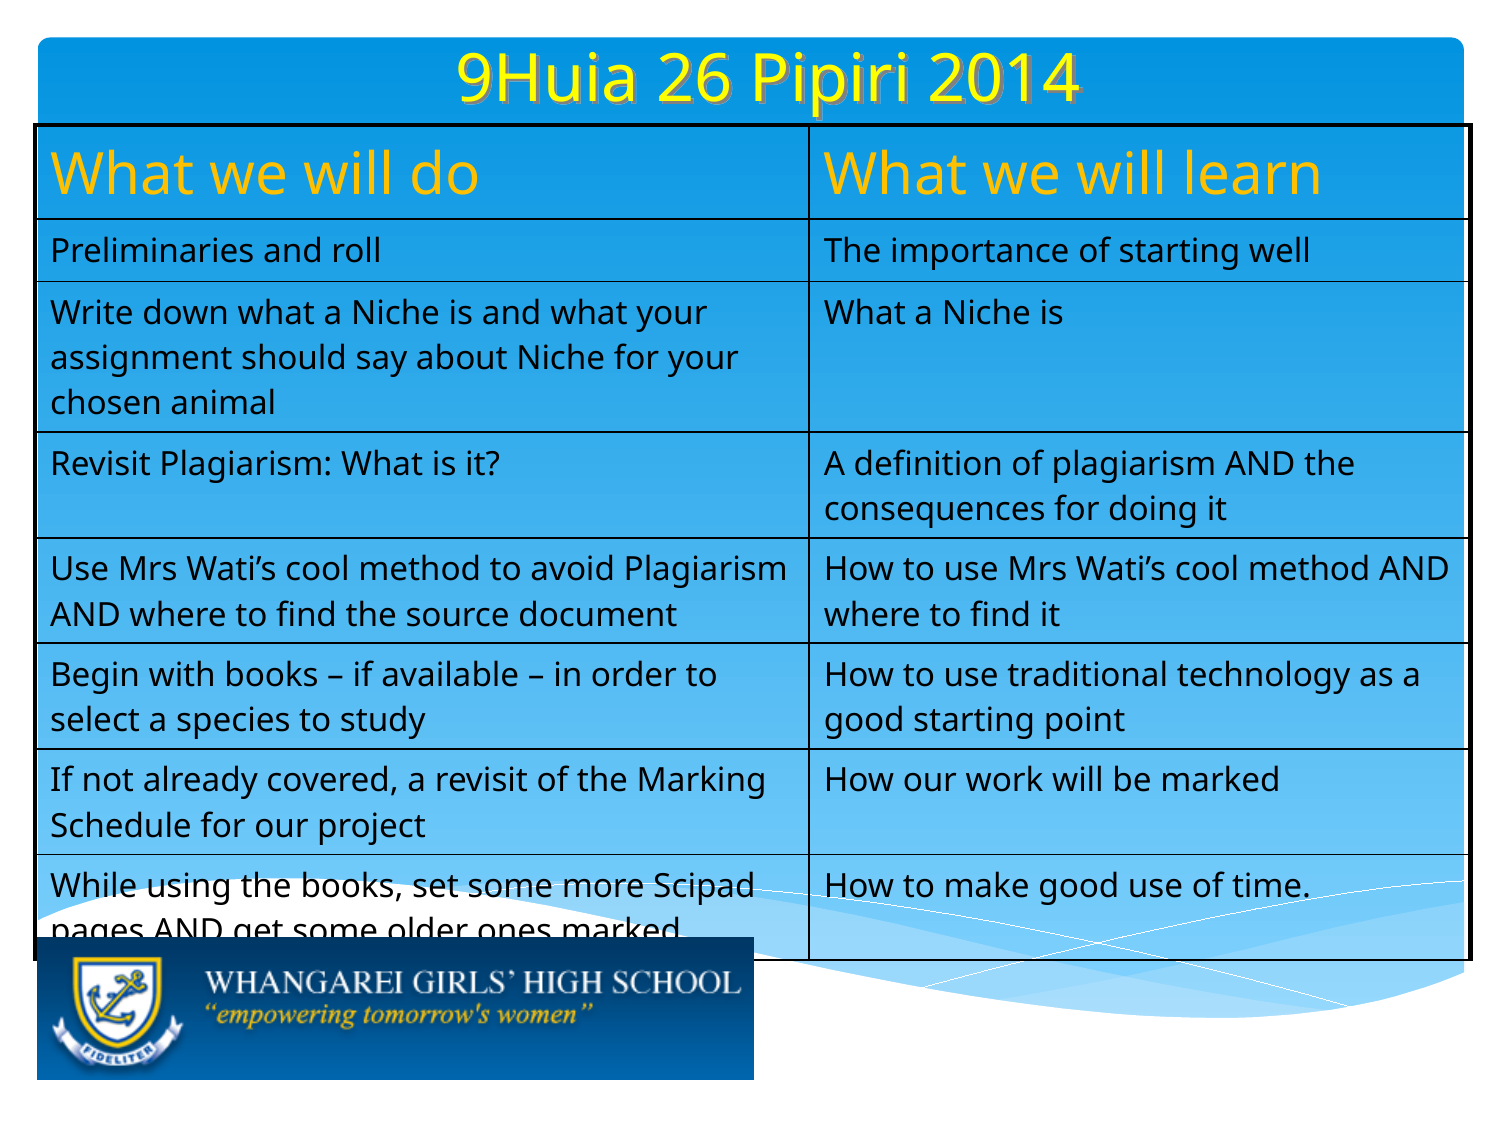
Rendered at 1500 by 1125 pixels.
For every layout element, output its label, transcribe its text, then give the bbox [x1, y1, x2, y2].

text_box 9Huia 26 Pipiri 2014 [162, 24, 1375, 123]
table_cell What a Niche is [810, 282, 1468, 431]
table_cell How to use traditional technology as a good starting point [810, 644, 1468, 748]
table_cell Use Mrs Wati’s cool method to avoid Plagiarism AND where to find the source document [37, 539, 808, 642]
table_header What we will learn [810, 127, 1468, 218]
table_cell The importance of starting well [810, 220, 1468, 281]
table_header What we will do [37, 127, 808, 218]
table_cell If not already covered, a revisit of the Marking Schedule for our project [37, 750, 808, 854]
table_cell How to use Mrs Wati’s cool method AND where to find it [810, 539, 1468, 642]
table_cell Begin with books – if available – in order to select a species to study [37, 644, 808, 748]
table_cell While using the books, set some more Scipad pages AND get some older ones marked [37, 855, 808, 959]
table_cell How our work will be marked [810, 750, 1468, 854]
table_cell How to make good use of time. [810, 855, 1468, 959]
table_cell A definition of plagiarism AND the consequences for doing it [810, 433, 1468, 537]
picture [37, 937, 754, 1080]
table_cell Write down what a Niche is and what your assignment should say about Niche for your chosen animal [37, 282, 808, 431]
table_cell Preliminaries and roll [37, 220, 808, 281]
table_cell Revisit Plagiarism: What is it? [37, 433, 808, 537]
